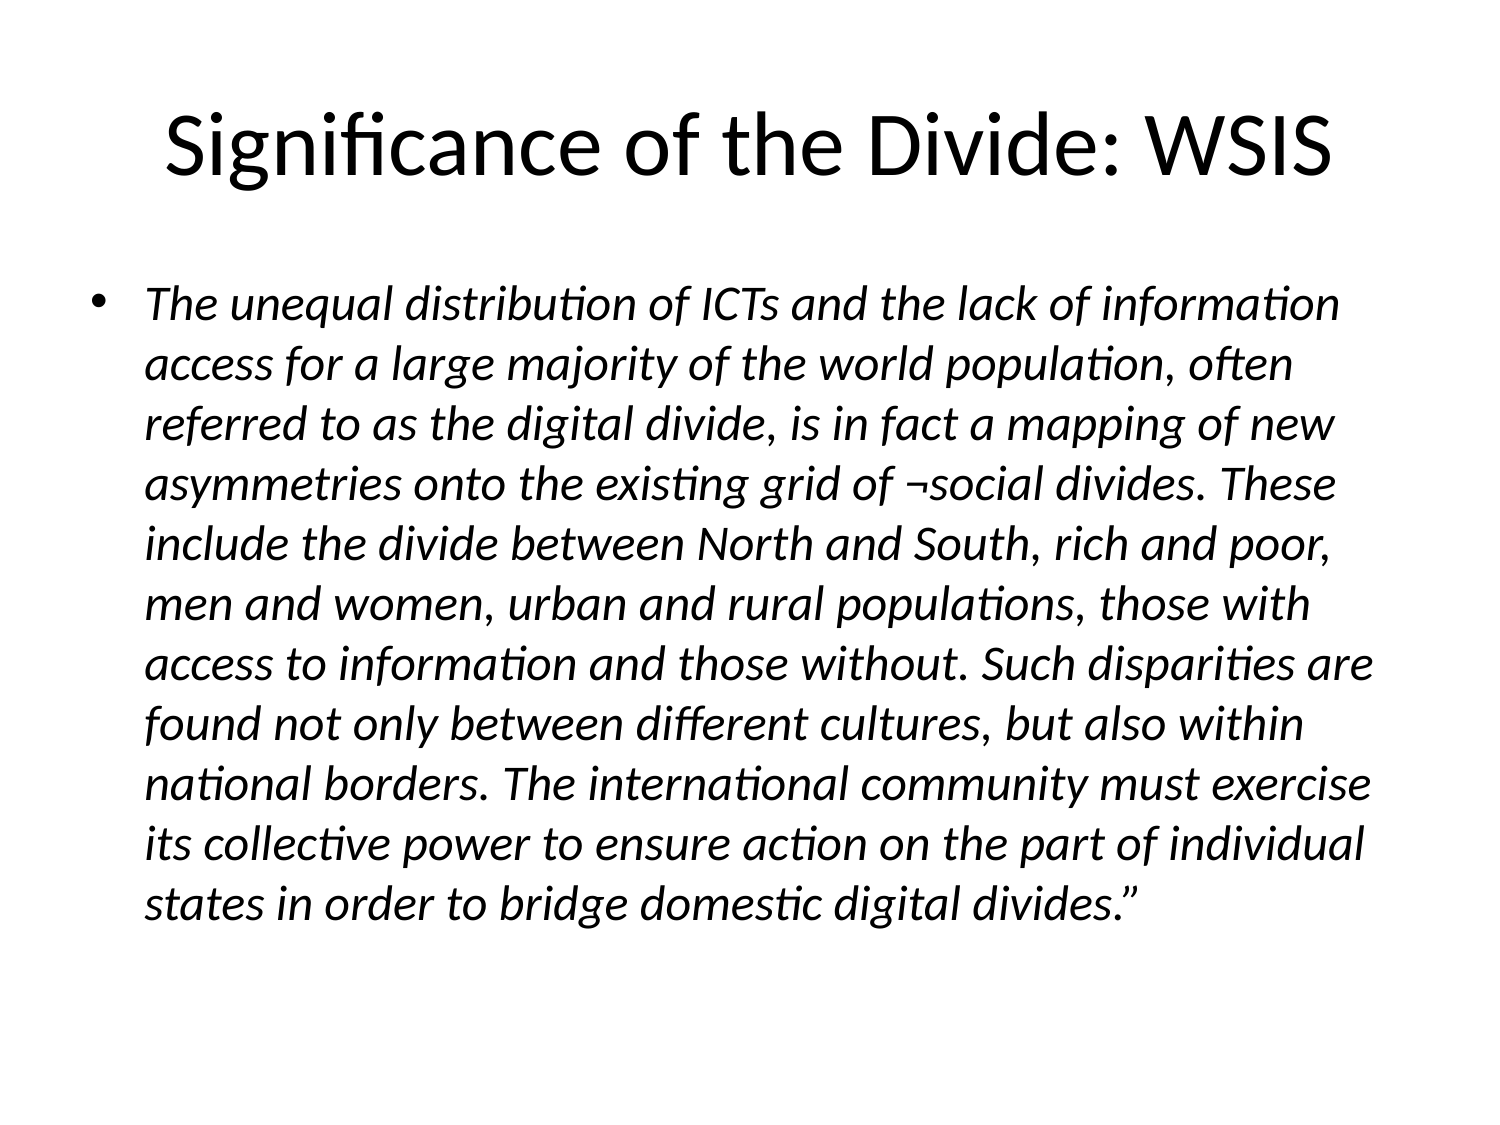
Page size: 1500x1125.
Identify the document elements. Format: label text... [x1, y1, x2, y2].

list The unequal distribution of ICTs and the lack of information access for a large majority of the world population, often referred to as the digital divide, is in fact a mapping of new asymmetries onto the existing grid of ¬social divides. These include the divide between North and South, rich and poor, men and women, urban and rural populations, those with access to information and those without. Such disparities are found not only between different cultures, but also within national borders. The international community must exercise its collective power to ensure action on the part of individual states in order to bridge domestic digital divides.” [75, 262, 1425, 1005]
title Significance of the Divide: WSIS [75, 45, 1425, 233]
